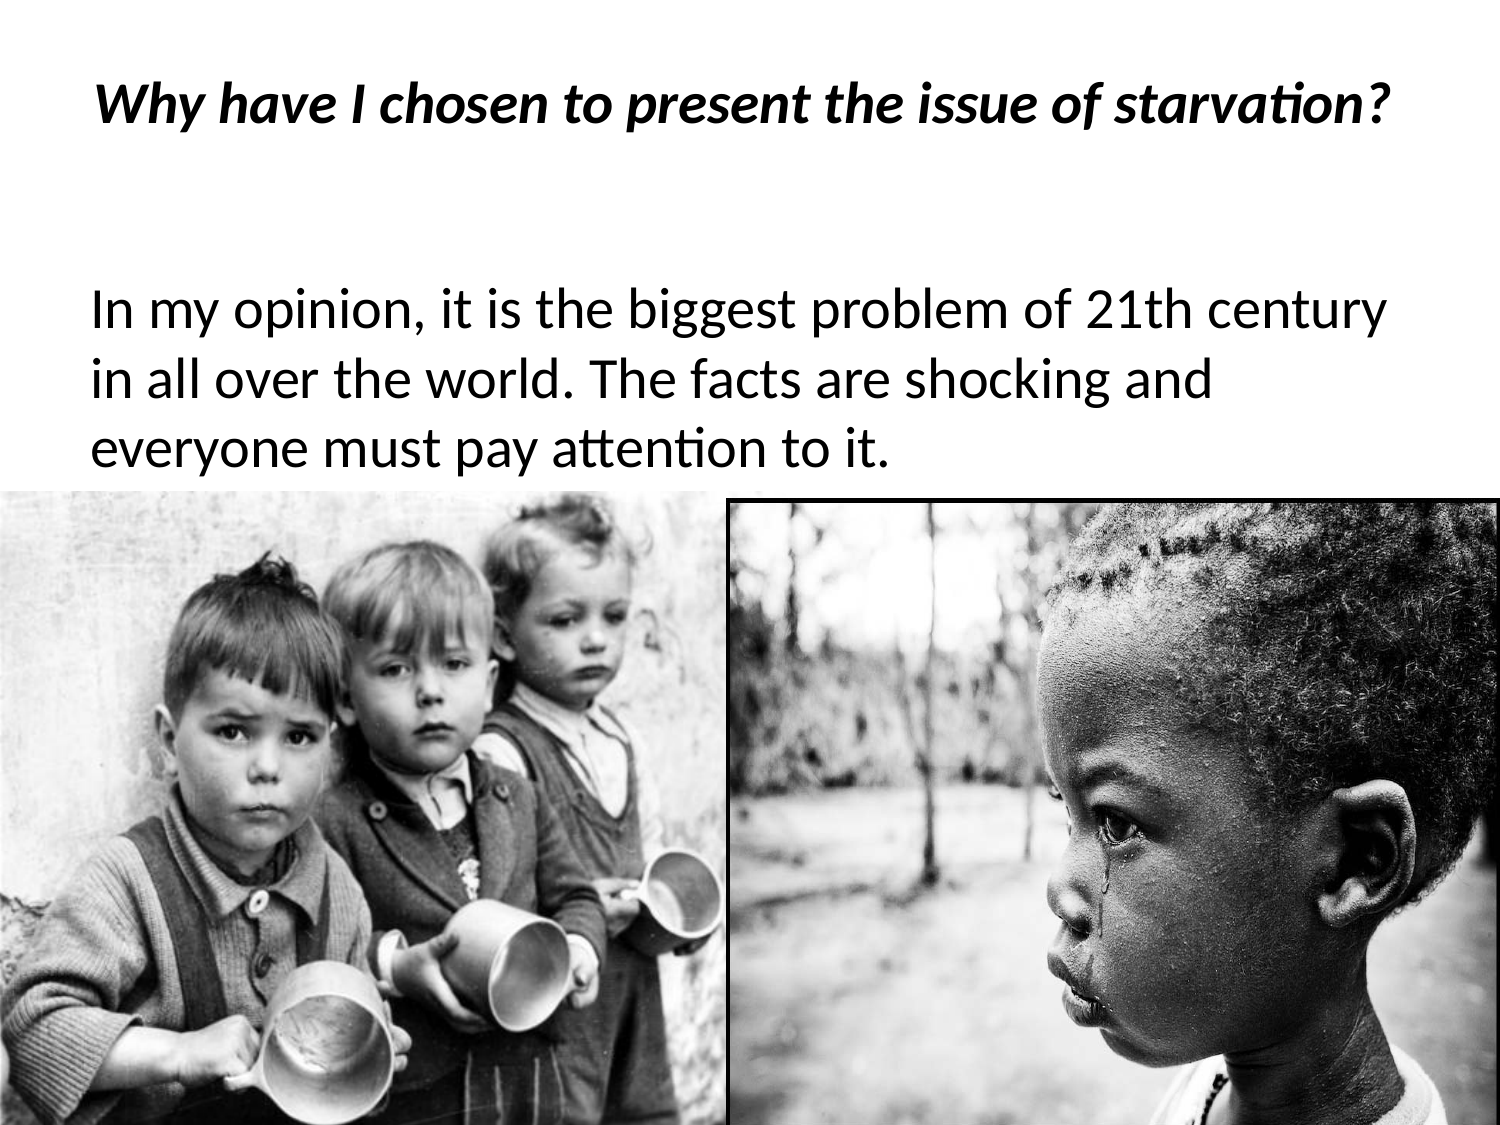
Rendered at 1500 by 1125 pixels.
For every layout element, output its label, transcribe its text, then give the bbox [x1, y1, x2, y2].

title Why have I chosen to present the issue of starvation? [75, 45, 1425, 233]
picture [0, 491, 1500, 1125]
list In my opinion, it is the biggest problem of 21th century in all over the world. The facts are shocking and everyone must pay attention to it. [75, 262, 1425, 497]
